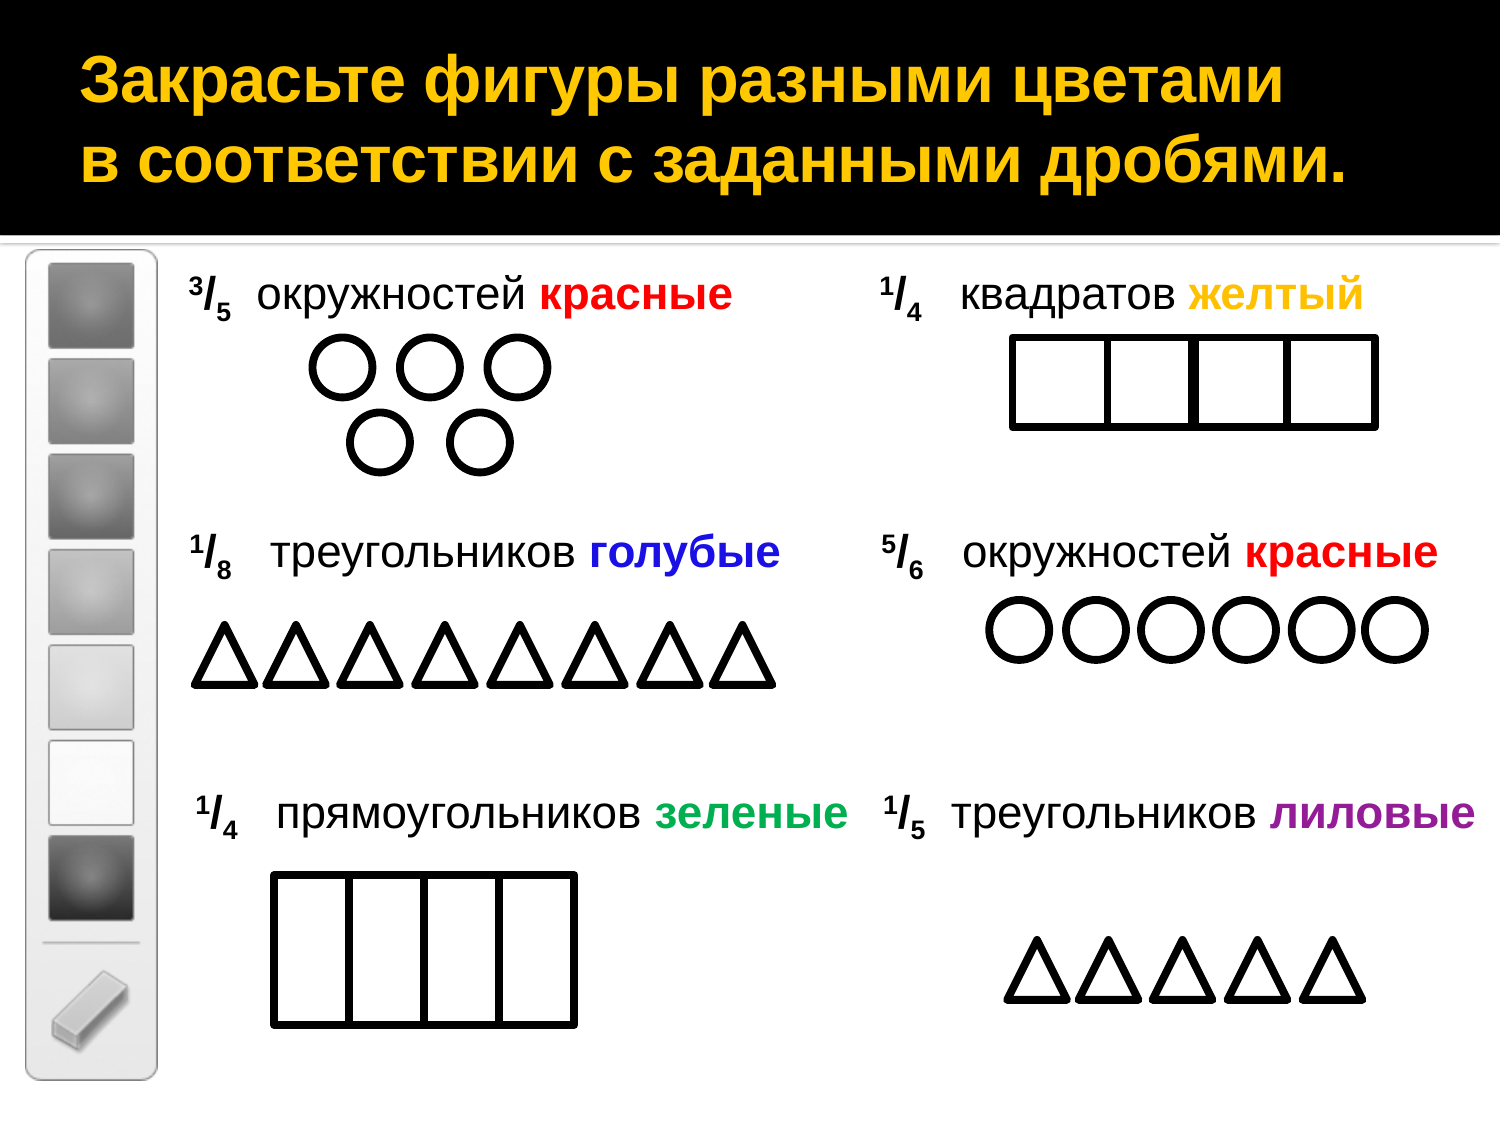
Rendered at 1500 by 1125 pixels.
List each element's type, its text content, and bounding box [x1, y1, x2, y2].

text_box [396, 333, 464, 402]
text_box [336, 620, 404, 689]
text_box 1/5 треугольников лиловые [868, 774, 1491, 853]
text_box [1003, 935, 1071, 1004]
text_box 1/4 квадратов желтый [864, 256, 1380, 334]
text_box [345, 871, 421, 1029]
text_box [411, 620, 479, 689]
text_box [446, 408, 514, 477]
text_box 3/5 окружностей красные [174, 256, 749, 334]
text_box 1/4 прямоугольников зеленые [180, 774, 864, 853]
text_box [985, 596, 1054, 664]
text_box [1062, 596, 1130, 664]
text_box [270, 871, 346, 1029]
text_box [1137, 596, 1205, 664]
text_box 1/8 треугольников голубые [174, 514, 796, 592]
text_box [1148, 935, 1216, 1004]
text_box [1287, 596, 1356, 664]
text_box [561, 620, 629, 689]
text_box [636, 620, 704, 689]
text_box [191, 620, 259, 689]
text_box [1298, 935, 1366, 1004]
text_box [483, 333, 552, 402]
text_box [420, 871, 578, 1029]
title Закрасьте фигуры разными цветами в соответствии с заданными дробями. [64, 21, 1425, 210]
text_box [1223, 935, 1291, 1004]
text_box [346, 408, 414, 477]
text_box [1212, 596, 1280, 664]
text_box [708, 620, 776, 689]
text_box [262, 620, 330, 689]
text_box [308, 333, 377, 402]
text_box [1104, 334, 1192, 431]
text_box [1191, 334, 1379, 431]
text_box [1009, 334, 1105, 431]
text_box 5/6 окружностей красные [866, 514, 1454, 592]
text_box [1075, 935, 1143, 1004]
text_box [1361, 596, 1429, 664]
picture [25, 249, 158, 1081]
text_box [486, 620, 554, 689]
